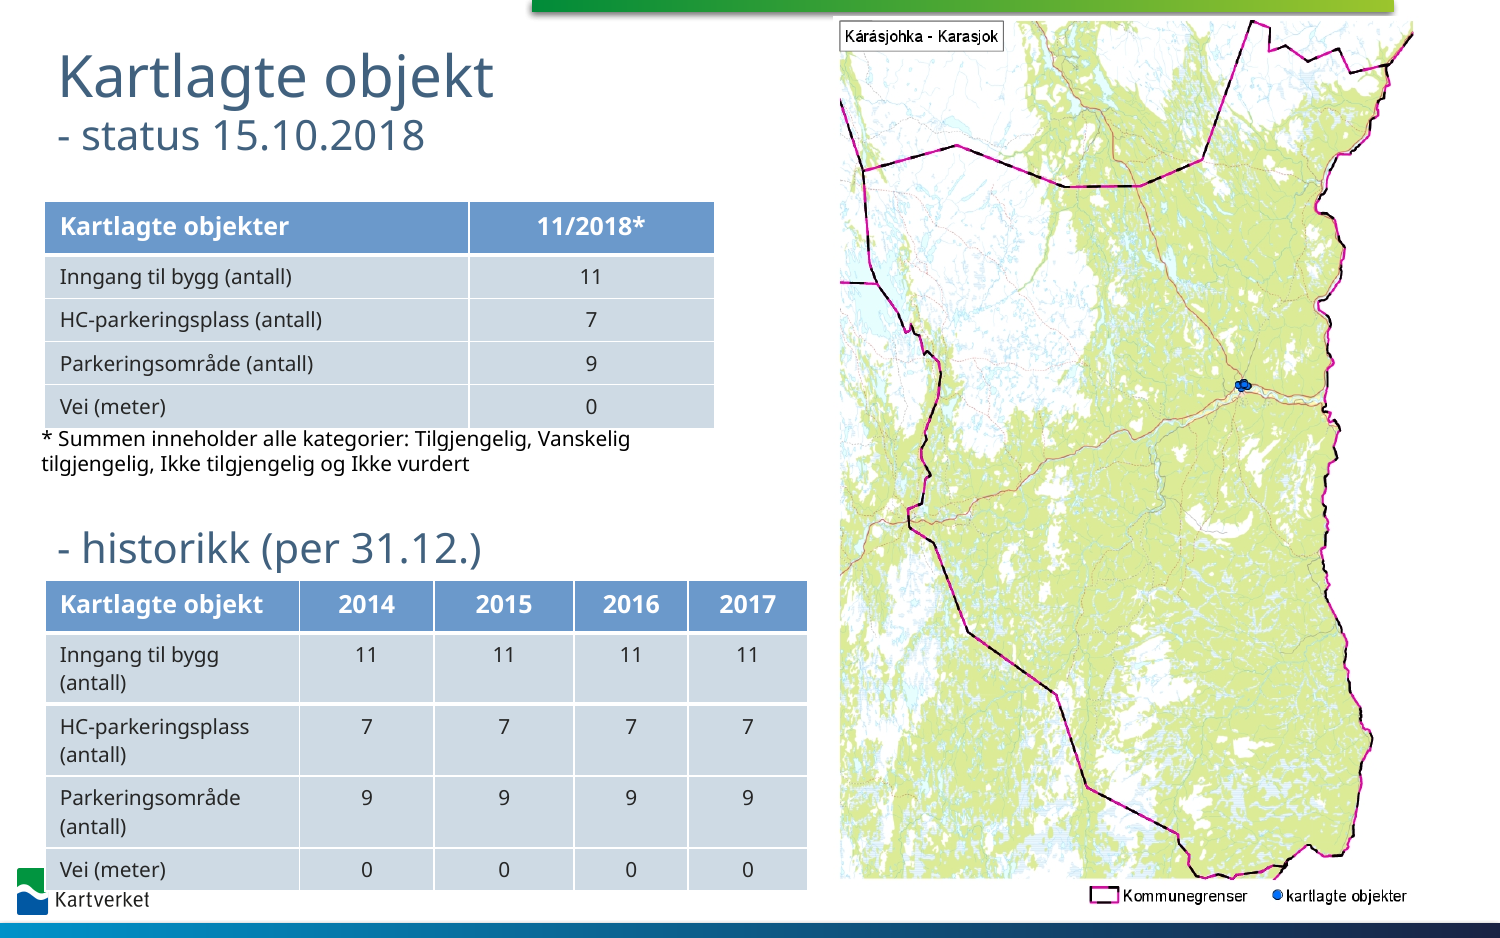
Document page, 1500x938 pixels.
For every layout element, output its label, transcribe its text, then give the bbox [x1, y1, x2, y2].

table_cell Parkeringsområde (antall) [45, 342, 468, 384]
table_header 2015 [435, 581, 573, 631]
text_box Kartlagte objekt - status 15.10.2018 [42, 24, 828, 167]
table_cell 0 [689, 849, 807, 890]
table_cell 7 [689, 706, 807, 775]
table_cell 11 [575, 635, 687, 702]
table_cell 9 [435, 777, 573, 847]
table_cell 0 [435, 849, 573, 890]
table_cell Parkeringsområde (antall) [46, 777, 299, 847]
table_cell 0 [470, 385, 714, 428]
table_cell 9 [470, 342, 714, 384]
table_cell Inngang til bygg (antall) [45, 257, 468, 298]
table_cell 11 [435, 635, 573, 702]
table_cell 7 [300, 706, 433, 775]
table_cell 11 [300, 635, 433, 702]
table_cell Vei (meter) [45, 385, 468, 417]
table_cell 7 [575, 706, 687, 775]
table_cell Vei (meter) [46, 849, 299, 890]
table_cell 7 [435, 706, 573, 775]
text_box - historikk (per 31.12.) [42, 496, 828, 580]
table_cell 7 [470, 299, 714, 341]
table_header 2014 [300, 581, 433, 631]
picture [833, 16, 1419, 913]
table_cell 9 [689, 777, 807, 847]
table_cell 0 [300, 849, 433, 890]
table_header Kartlagte objekter [45, 202, 468, 253]
table_header 2016 [575, 581, 687, 631]
table_cell 0 [575, 849, 687, 890]
table_cell 9 [300, 777, 433, 847]
table_cell 9 [575, 777, 687, 847]
table_cell Inngang til bygg (antall) [46, 635, 299, 702]
table_cell 11 [470, 257, 714, 298]
table_header 11/2018* [470, 202, 714, 253]
table_cell HC-parkeringsplass (antall) [46, 706, 299, 775]
table_header Kartlagte objekt [46, 581, 299, 631]
table_cell HC-parkeringsplass (antall) [45, 299, 468, 341]
text_box * Summen inneholder alle kategorier: Tilgjengelig, Vanskelig tilgjengelig, Ikke tilgjengelig og Ikke vurdert [26, 417, 711, 483]
table_header 2017 [689, 581, 807, 631]
table_cell 11 [689, 635, 807, 702]
